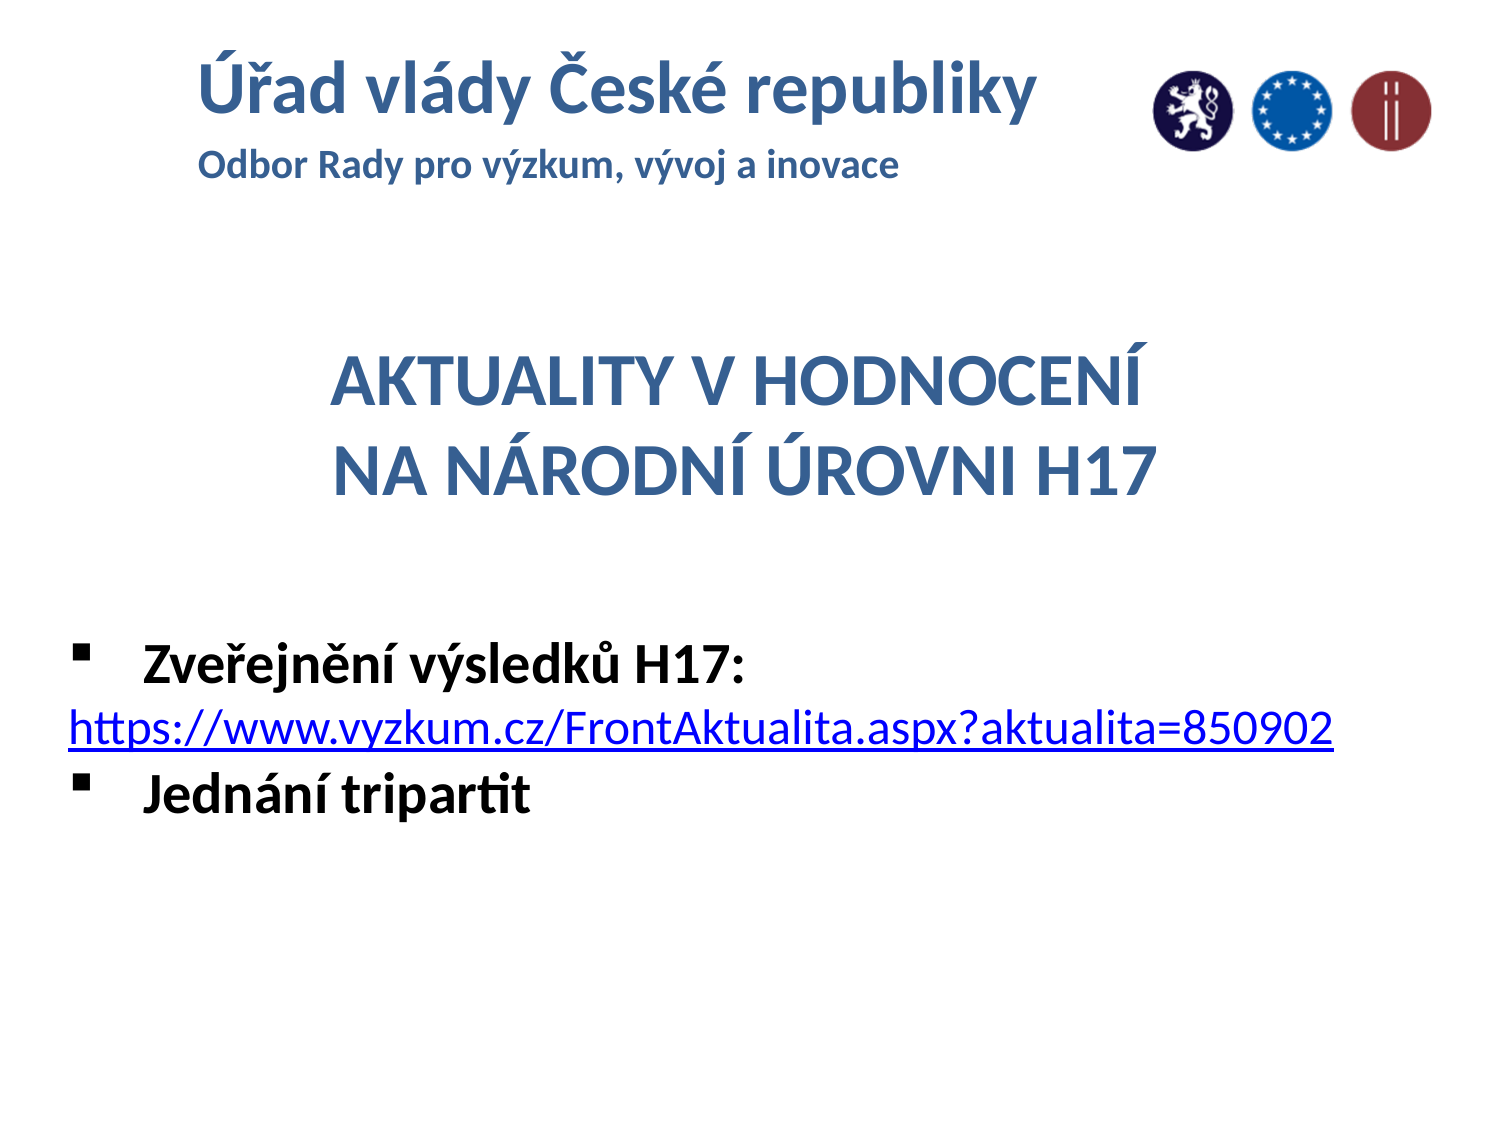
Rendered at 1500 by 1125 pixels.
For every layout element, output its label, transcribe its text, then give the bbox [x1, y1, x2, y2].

picture [1151, 66, 1435, 155]
subtitle Úřad vlády České republiky Odbor Rady pro výzkum, vývoj a inovace [183, 30, 1152, 231]
text_box AKTUALITY V HODNOCENÍ NA NÁRODNÍ ÚROVNI H17 Zveřejnění výsledků H17: https://www.vyzkum.cz/FrontAktualita.aspx?aktualita=850902 Jednání tripartit [53, 231, 1440, 1034]
